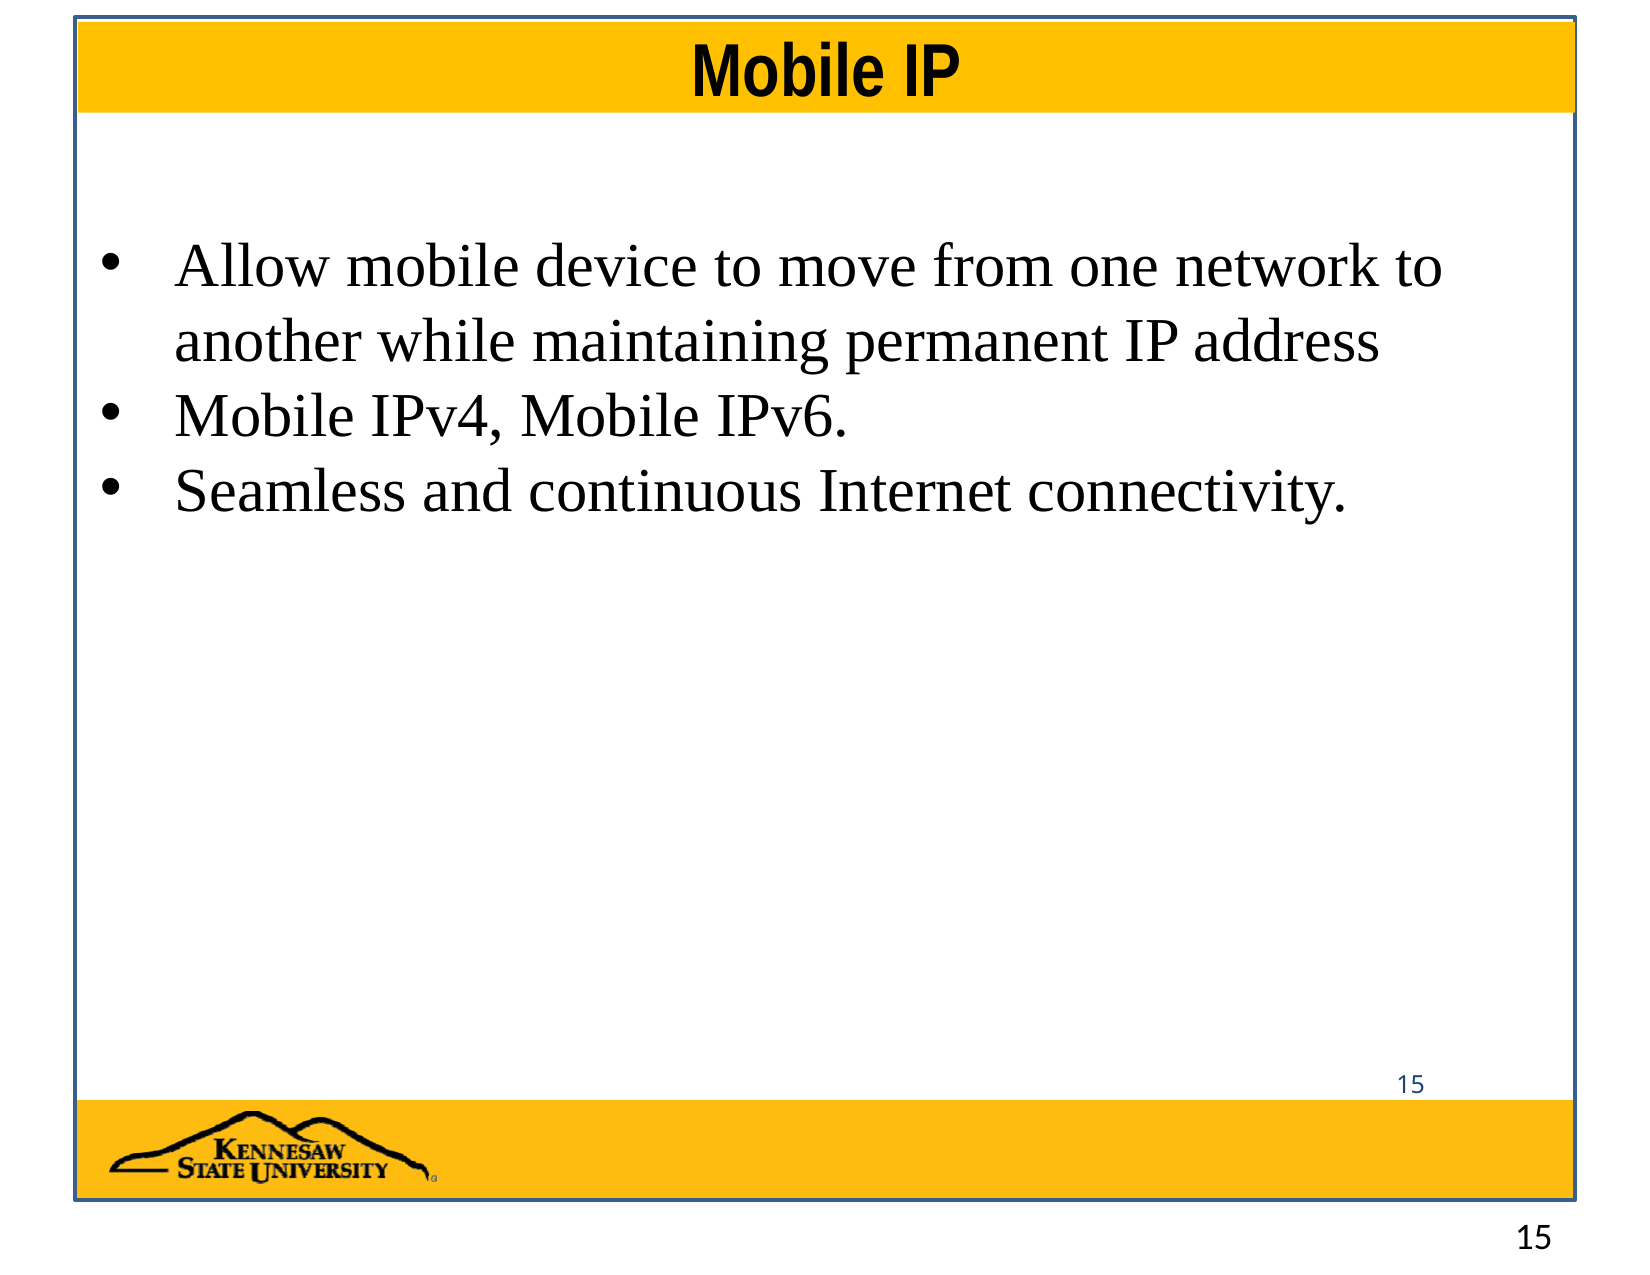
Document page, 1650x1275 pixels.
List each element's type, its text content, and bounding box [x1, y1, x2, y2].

slide_number 15 [1299, 1042, 1425, 1103]
picture [108, 1111, 437, 1184]
title Mobile IP [77, 21, 1575, 113]
list Allow mobile device to move from one network to another while maintaining permanent IP address Mobile IPv4, Mobile IPv6. Seamless and continuous Internet connectivity. [99, 223, 1550, 527]
